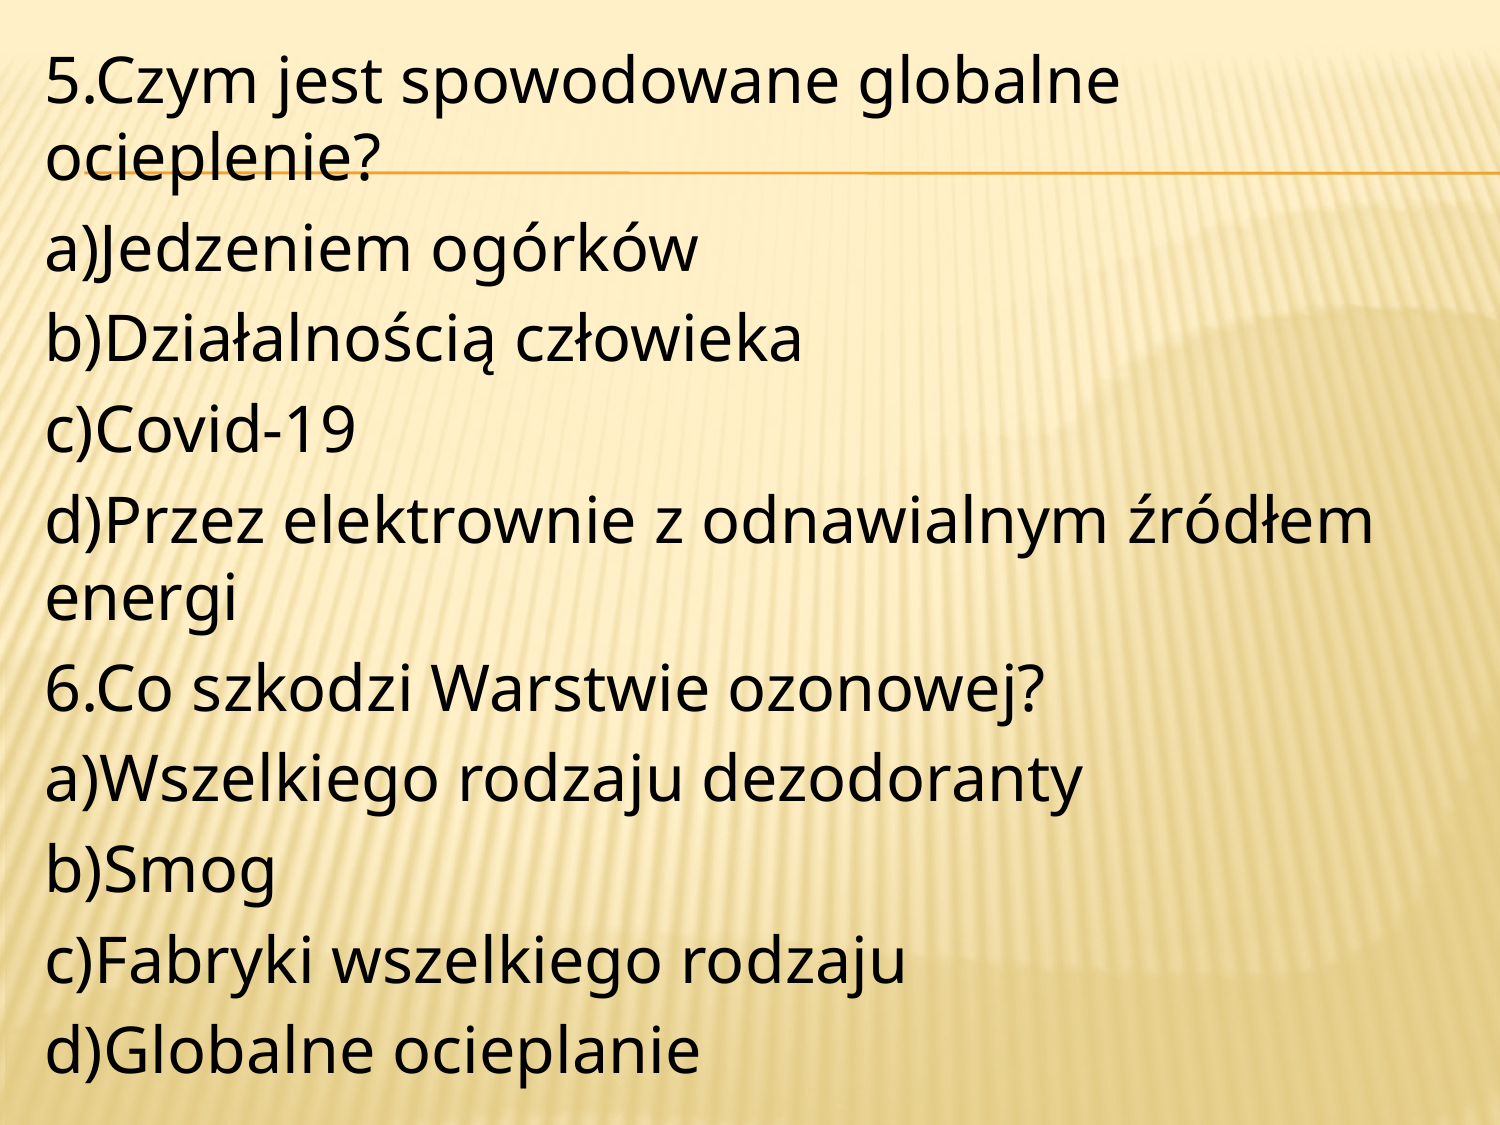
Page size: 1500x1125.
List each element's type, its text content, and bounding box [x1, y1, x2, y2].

list 5.Czym jest spowodowane globalne ocieplenie? a)Jedzeniem ogórków b)Działalnością człowieka c)Covid-19 d)Przez elektrownie z odnawialnym źródłem energi 6.Co szkodzi Warstwie ozonowej? a)Wszelkiego rodzaju dezodoranty b)Smog c)Fabryki wszelkiego rodzaju d)Globalne ocieplanie [29, 30, 1462, 1094]
